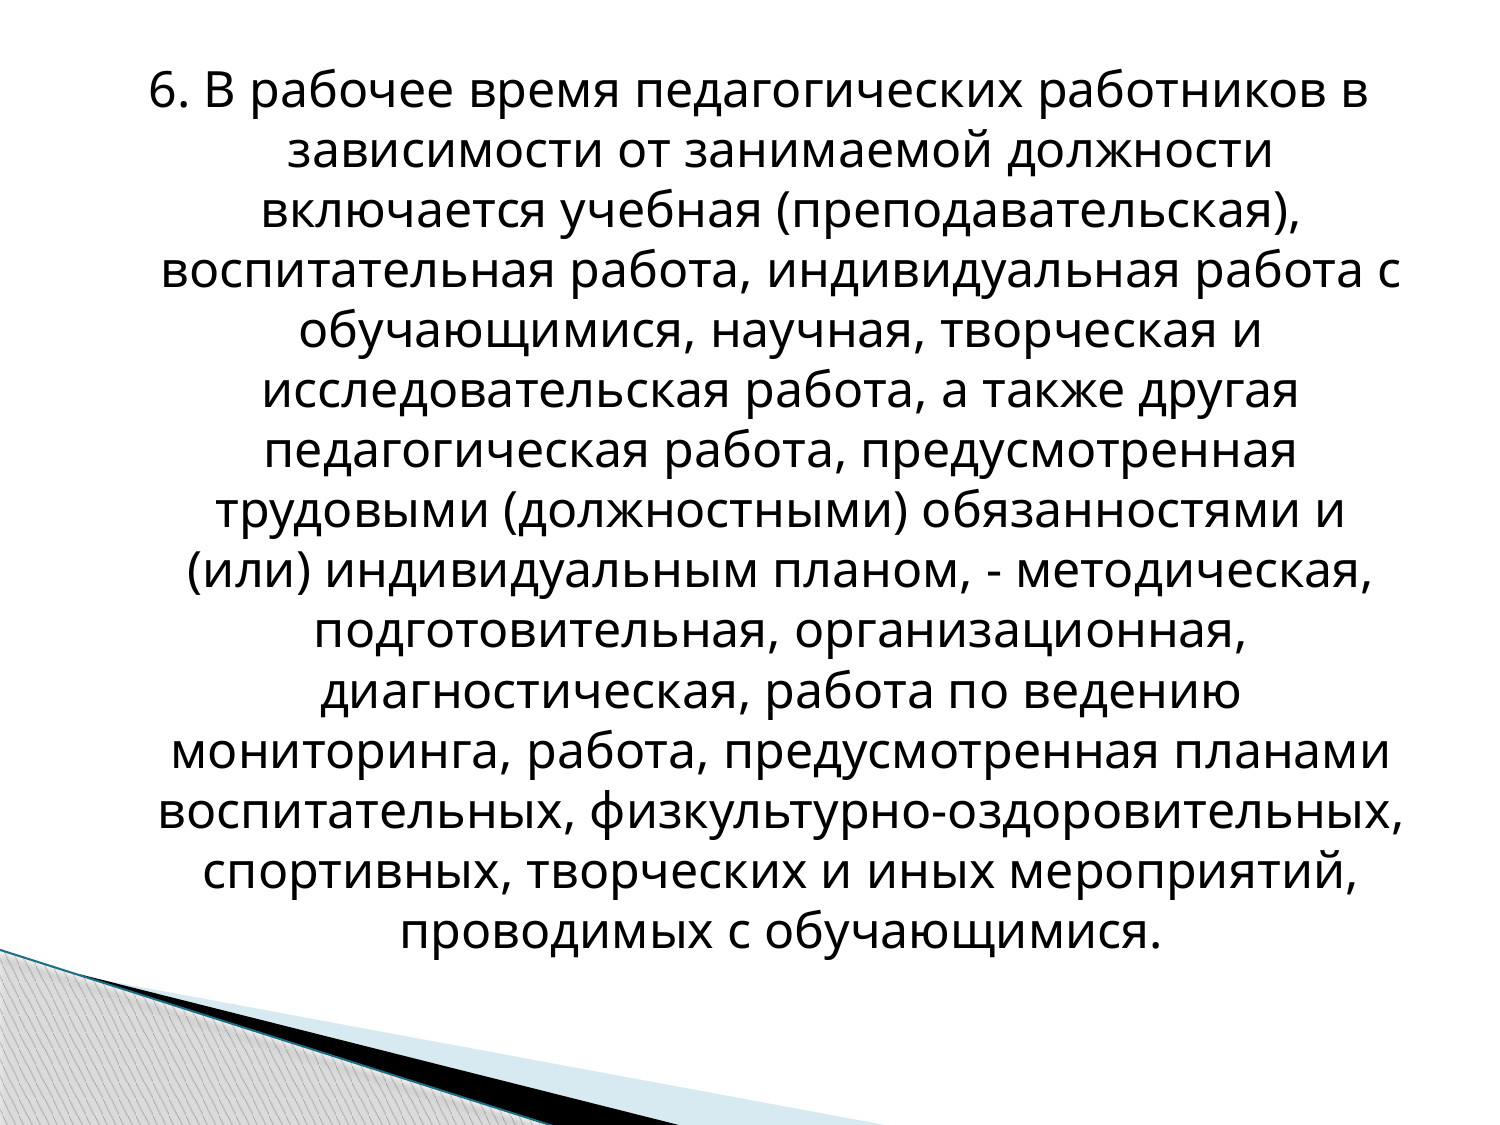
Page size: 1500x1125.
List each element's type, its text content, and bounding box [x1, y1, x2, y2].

list 6. В рабочее время педагогических работников в зависимости от занимаемой должности включается учебная (преподавательская), воспитательная работа, индивидуальная работа с обучающимися, научная, творческая и исследовательская работа, а также другая педагогическая работа, предусмотренная трудовыми (должностными) обязанностями и (или) индивидуальным планом, - методическая, подготовительная, организационная, диагностическая, работа по ведению мониторинга, работа, предусмотренная планами воспитательных, физкультурно-оздоровительных, спортивных, творческих и иных мероприятий, проводимых с обучающимися. [75, 50, 1425, 1005]
